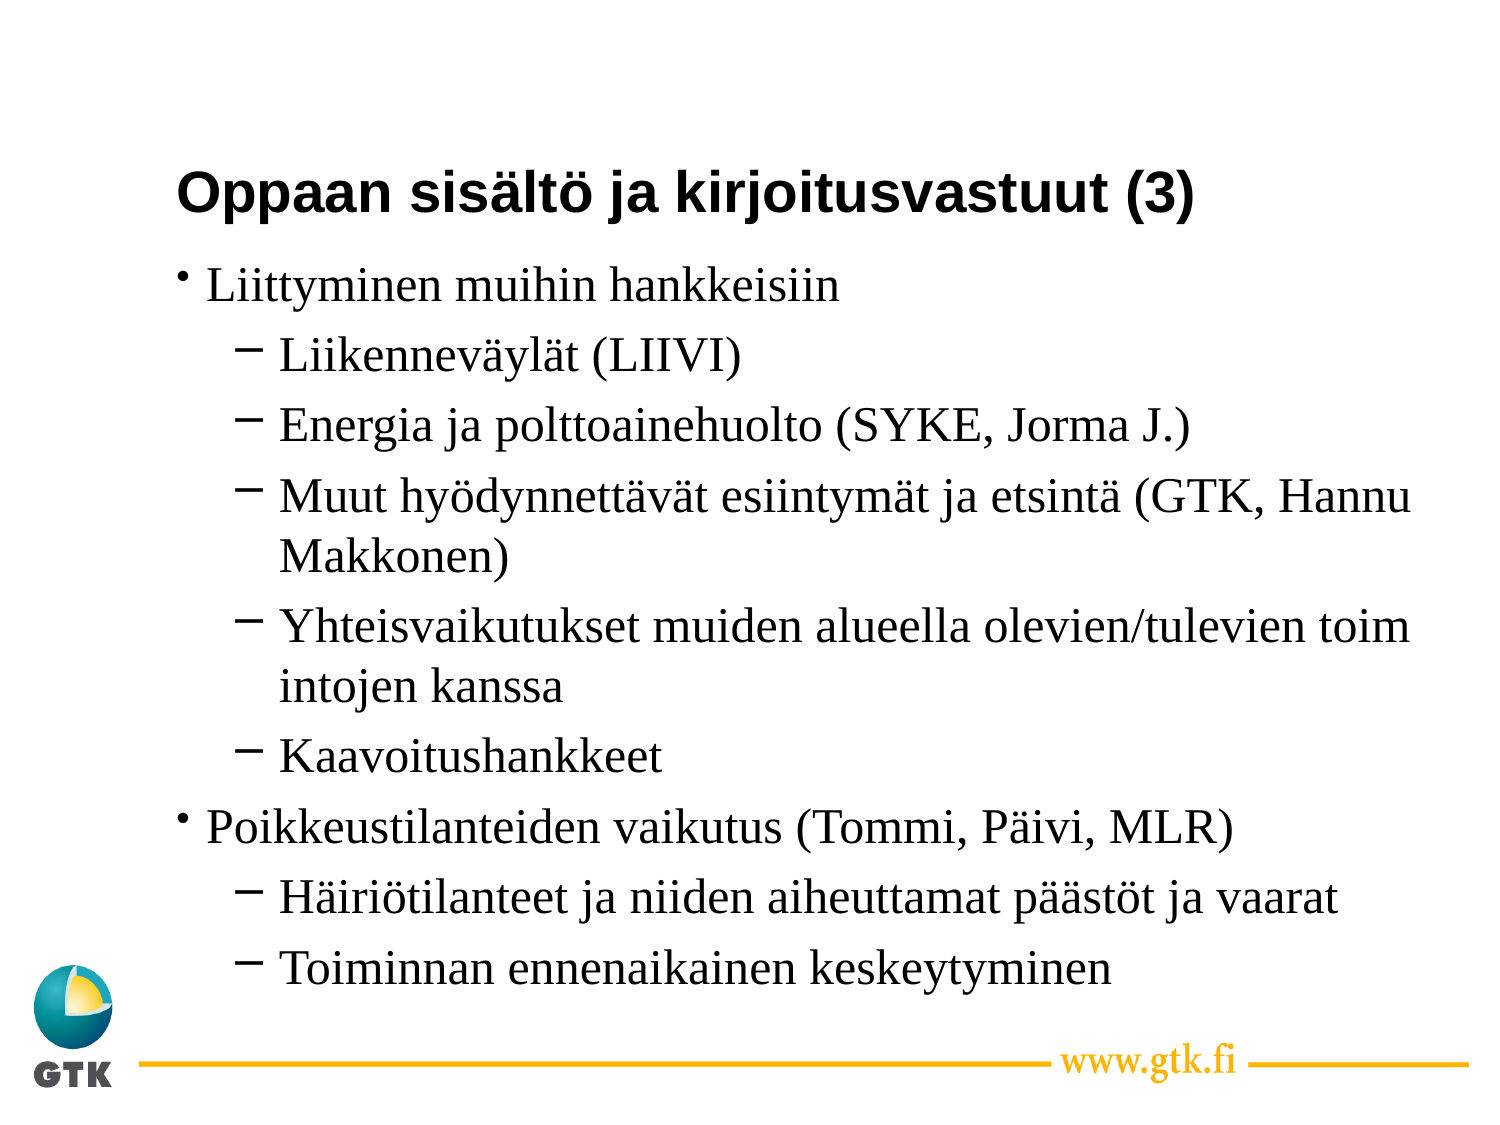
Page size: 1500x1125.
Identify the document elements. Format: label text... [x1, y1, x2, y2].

picture [28, 952, 118, 1094]
picture [131, 1032, 1478, 1092]
list Liittyminen muihin hankkeisiin Liikenneväylät (LIIVI) Energia ja polttoainehuolto (SYKE, Jorma J.) Muut hyödynnettävät esiintymät ja etsintä (GTK, Hannu Makkonen) Yhteisvaikutukset muiden alueella olevien/tulevien toim intojen kanssa Kaavoitushankkeet Poikkeustilanteiden vaikutus (Tommi, Päivi, MLR) Häiriötilanteet ja niiden aiheuttamat päästöt ja vaarat Toiminnan ennenaikainen keskeytyminen [161, 243, 1448, 1000]
title Oppaan sisältö ja kirjoitusvastuut (3) [161, 31, 1448, 232]
